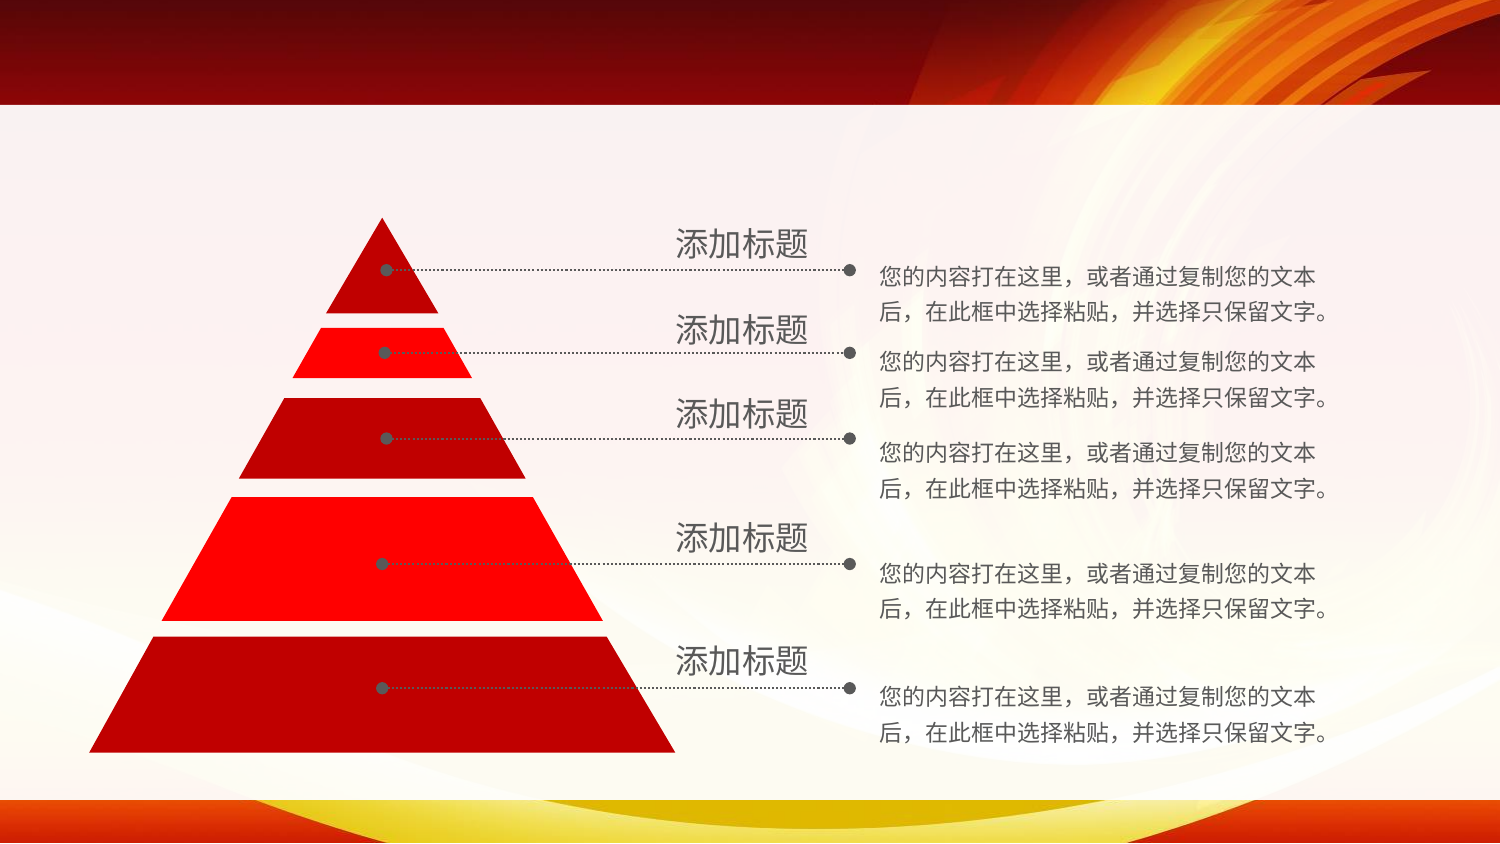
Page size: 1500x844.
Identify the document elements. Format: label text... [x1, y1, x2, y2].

picture [0, 0, 1500, 104]
text_box 您的内容打在这里，或者通过复制您的文本后，在此框中选择粘贴，并选择只保留文字。 [868, 247, 1349, 332]
text_box 添加标题 [663, 302, 821, 352]
text_box 添加标题 [663, 217, 821, 269]
text_box 您的内容打在这里，或者通过复制您的文本后，在此框中选择粘贴，并选择只保留文字。 [868, 333, 1349, 417]
text_box 添加标题 [663, 511, 821, 563]
text_box [159, 494, 605, 623]
text_box [87, 634, 678, 755]
text_box [236, 395, 528, 481]
text_box 添加标题 [663, 387, 821, 437]
text_box 您的内容打在这里，或者通过复制您的文本后，在此框中选择粘贴，并选择只保留文字。 [868, 668, 1349, 752]
text_box 您的内容打在这里，或者通过复制您的文本后，在此框中选择粘贴，并选择只保留文字。 [868, 424, 1349, 508]
text_box [324, 215, 441, 316]
text_box 您的内容打在这里，或者通过复制您的文本后，在此框中选择粘贴，并选择只保留文字。 [868, 545, 1349, 629]
text_box 添加标题 [663, 633, 821, 686]
text_box [290, 325, 474, 381]
picture [0, 800, 1500, 843]
